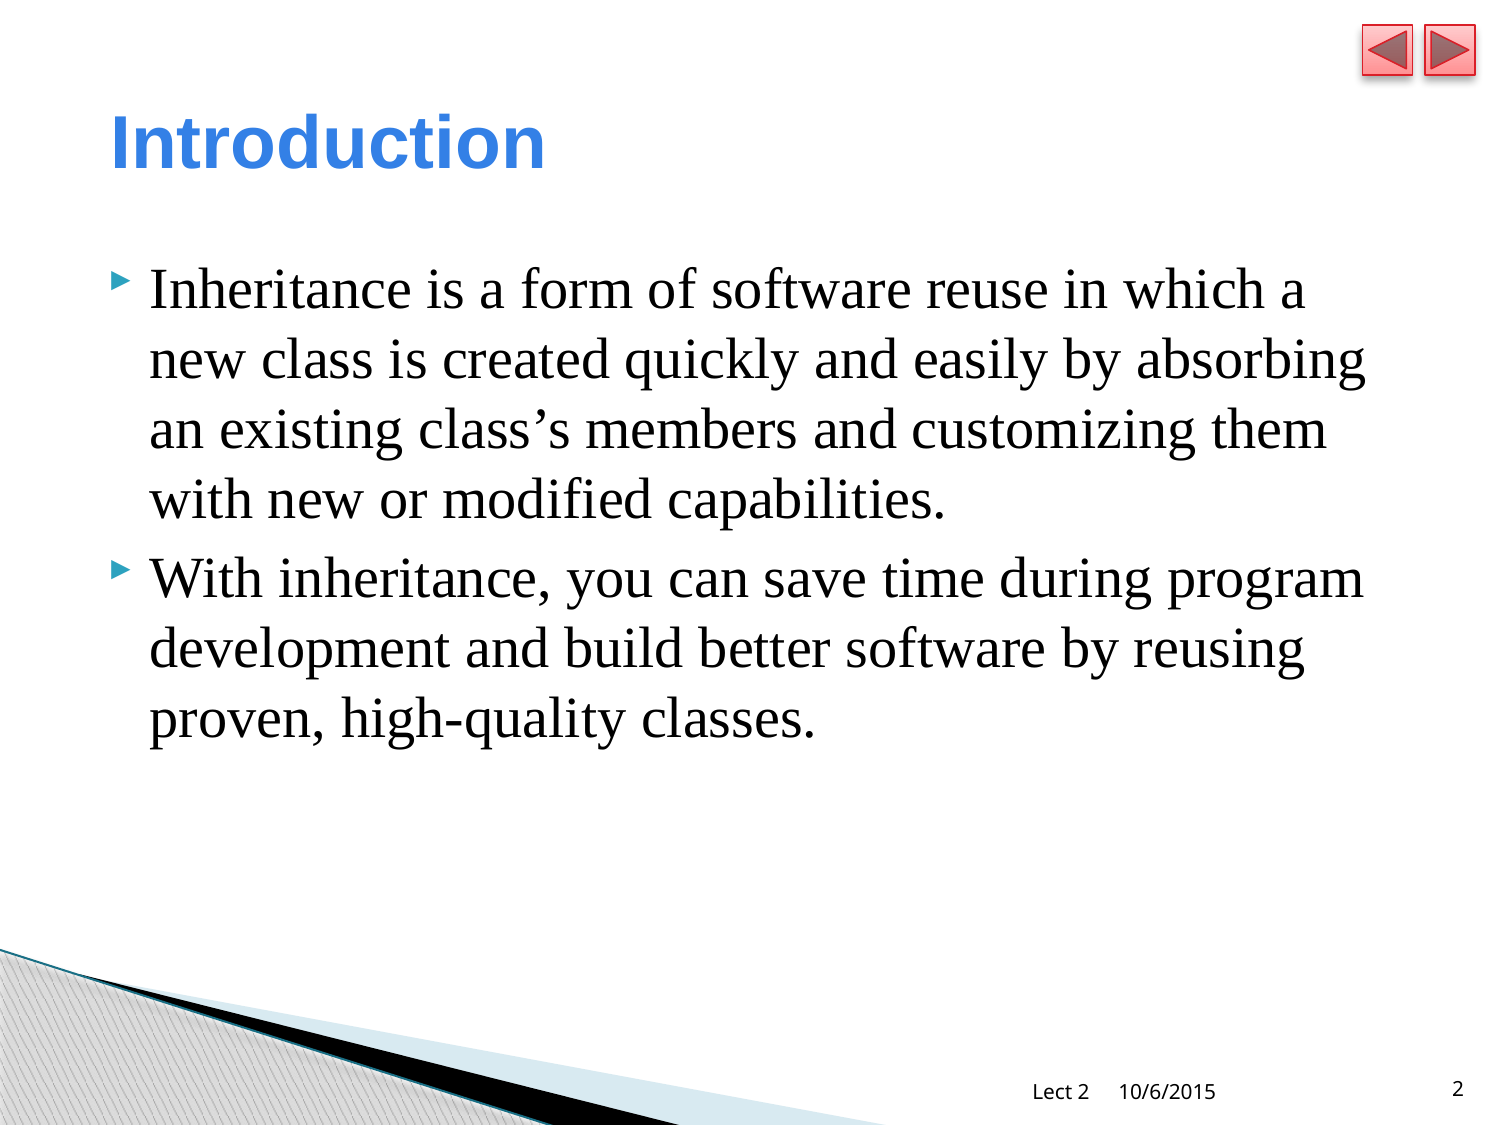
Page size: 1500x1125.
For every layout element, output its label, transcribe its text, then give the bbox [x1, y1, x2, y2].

list Inheritance is a form of software reuse in which a new class is created quickly and easily by absorbing an existing class’s members and customizing them with new or modified capabilities. With inheritance, you can save time during program development and build better software by reusing proven, high-quality classes. [74, 242, 1426, 986]
title Introduction [75, 45, 1425, 233]
slide_number 2 [1418, 1051, 1479, 1112]
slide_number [1105, 1051, 1418, 1112]
footer Lect 2 [650, 1051, 1105, 1112]
